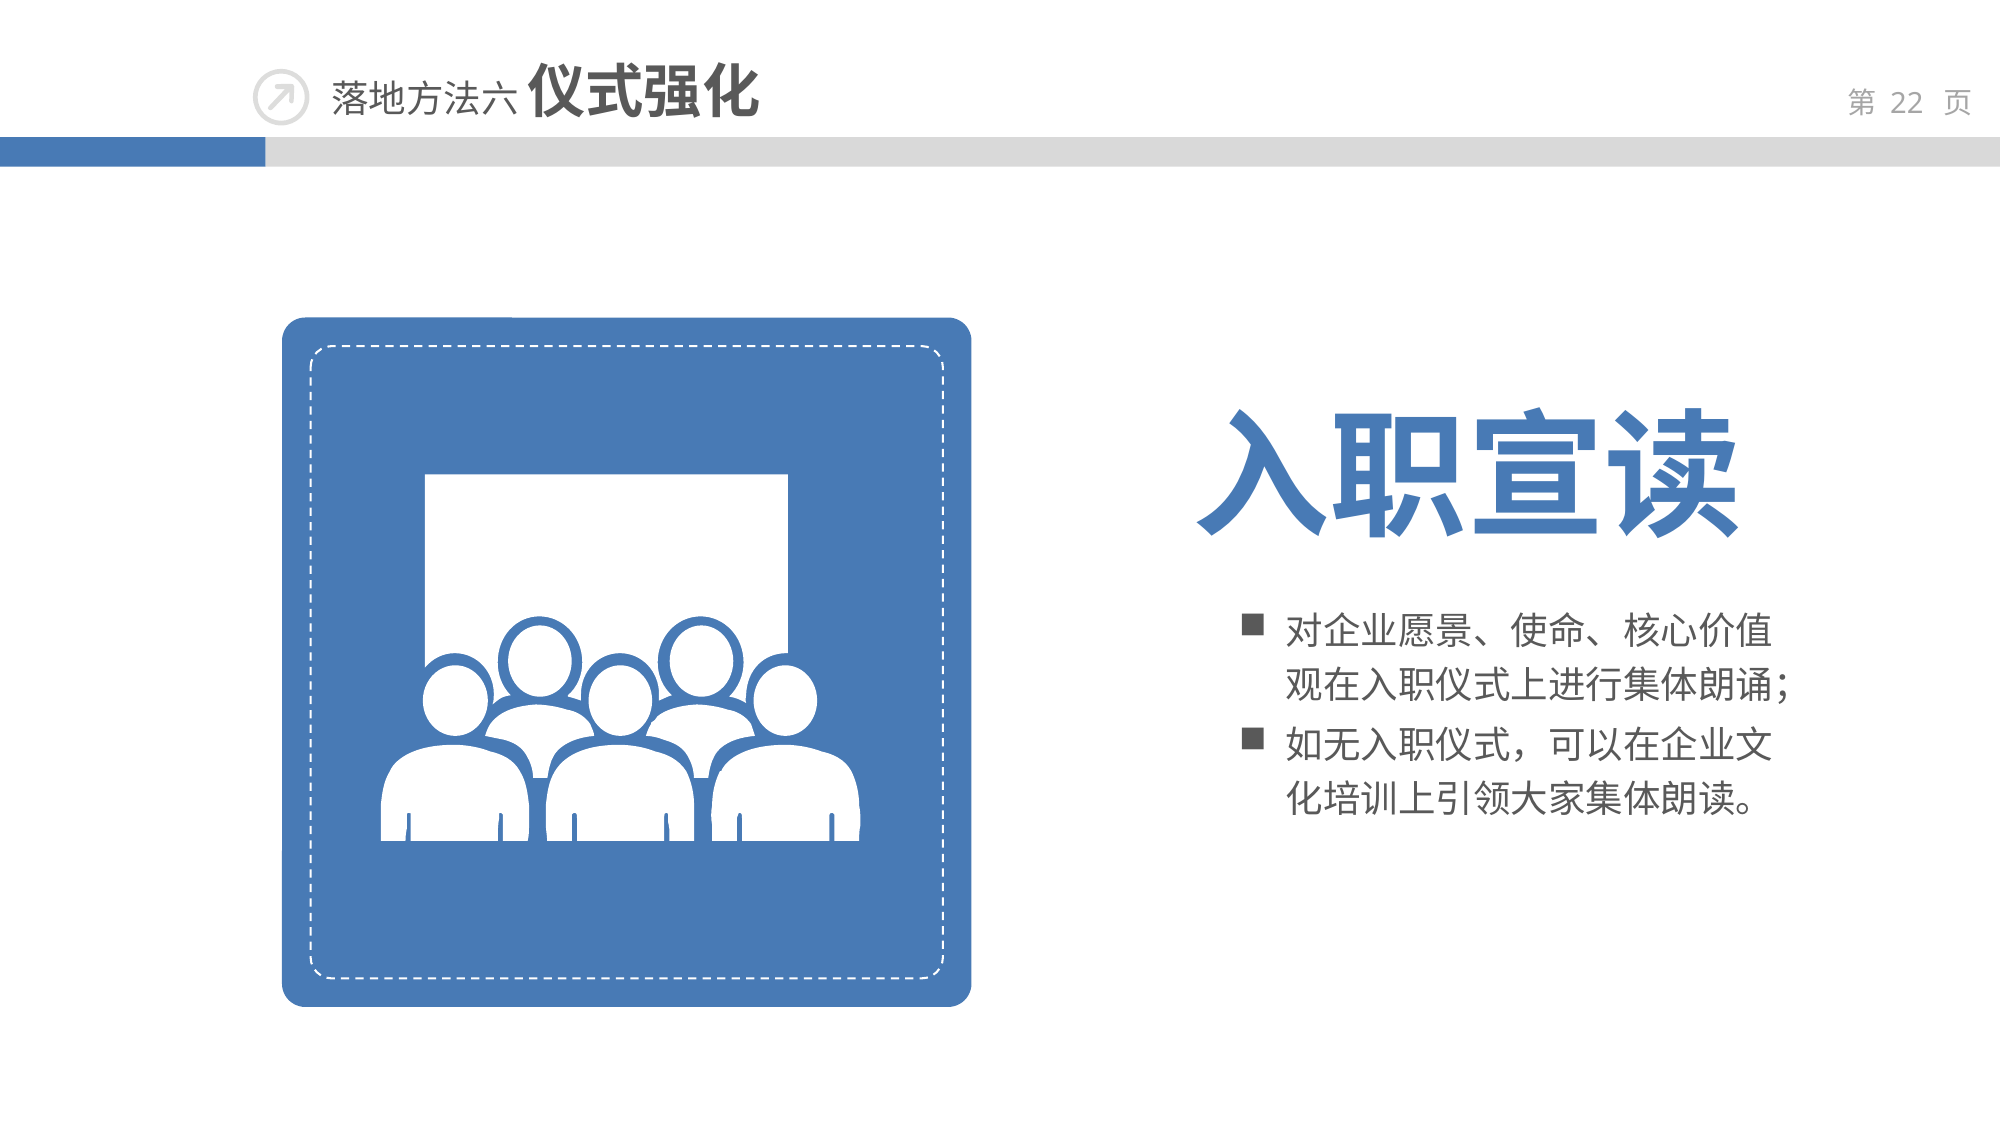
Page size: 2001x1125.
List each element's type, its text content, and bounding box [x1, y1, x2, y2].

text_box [380, 474, 861, 841]
text_box 对企业愿景、使命、核心价值观在入职仪式上进行集体朗诵； 如无入职仪式，可以在企业文化培训上引领大家集体朗读。 [1224, 590, 1800, 828]
text_box 入职宣读 [1177, 380, 1757, 561]
